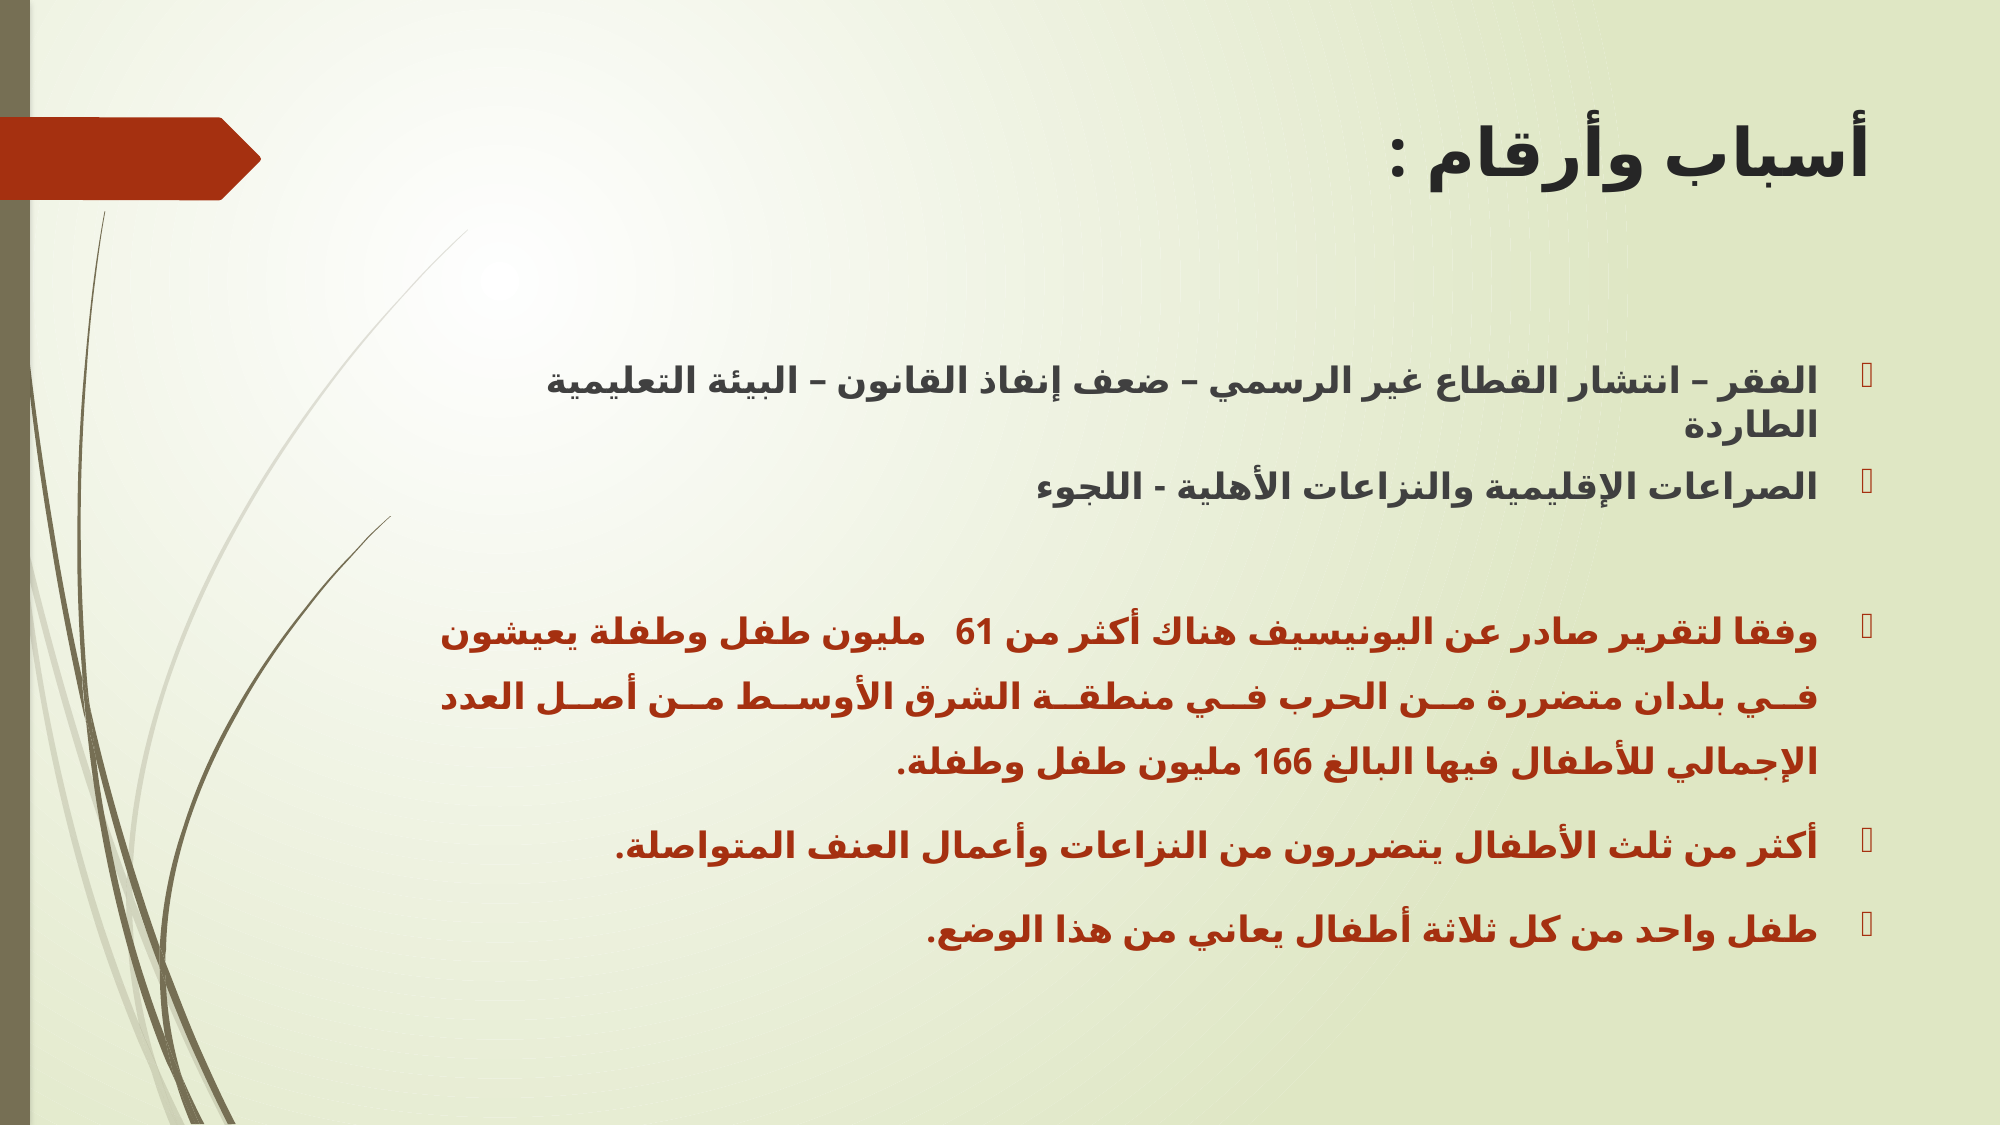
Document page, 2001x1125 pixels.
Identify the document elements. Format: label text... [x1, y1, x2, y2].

list الفقر – انتشار القطاع غير الرسمي – ضعف إنفاذ القانون – البيئة التعليمية الطاردة الصراعات الإقليمية والنزاعات الأهلية - اللجوء وفقا لتقرير صادر عن اليونيسيف هناك أكثر من 61 مليون طفل وطفلة يعيشون في بلدان متضررة من الحرب في منطقة الشرق الأوسط من أصل العدد الإجمالي للأطفال فيها البالغ 166 مليون طفل وطفلة. أكثر من ثلث الأطفال يتضررون من النزاعات وأعمال العنف المتواصلة. طفل واحد من كل ثلاثة أطفال يعاني من هذا الوضع. [424, 350, 1888, 970]
title أسباب وأرقام : [425, 102, 1888, 313]
